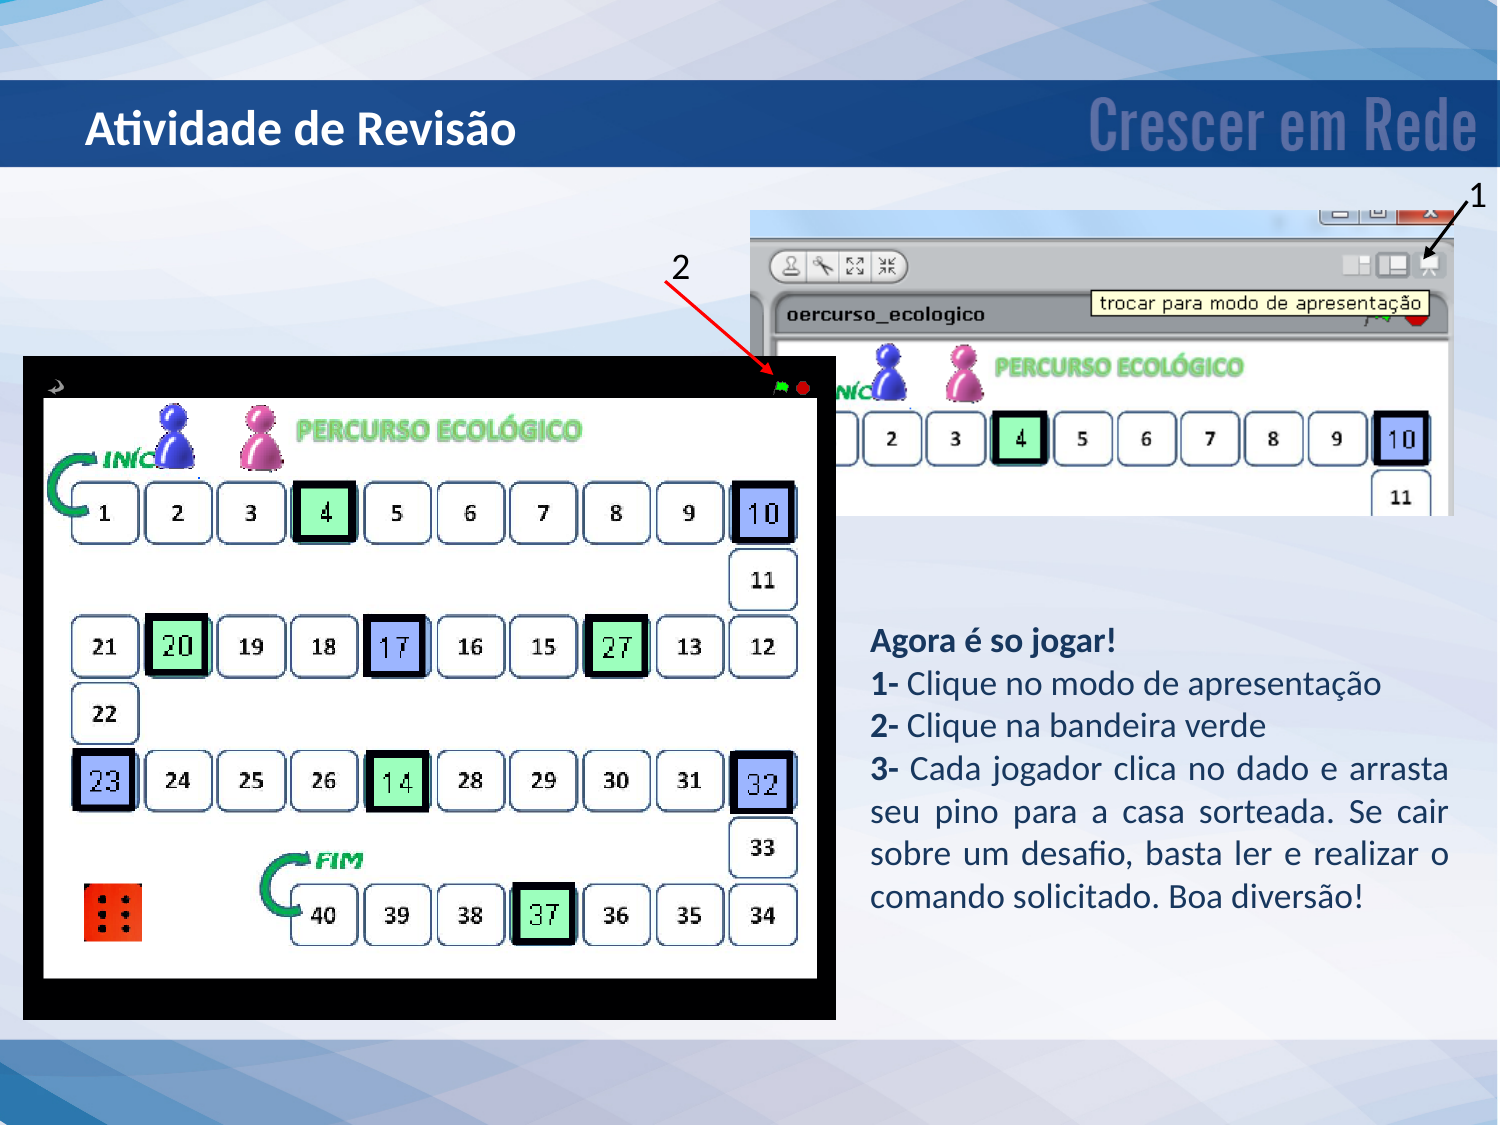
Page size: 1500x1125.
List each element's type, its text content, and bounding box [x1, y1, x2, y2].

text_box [664, 280, 774, 376]
picture [0, 0, 1500, 1125]
text_box 2 [656, 234, 740, 295]
text_box 1 [1453, 161, 1500, 222]
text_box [1415, 208, 1475, 253]
text_box Agora é so jogar! 1- Clique no modo de apresentação 2- Clique na bandeira verde 3- Cada jogador clica no dado e arrasta seu pino para a casa sorteada. Se cair sobre um desafio, basta ler e realizar o comando solicitado. Boa diversão! [855, 610, 1465, 923]
text_box Atividade de Revisão [70, 88, 1430, 163]
